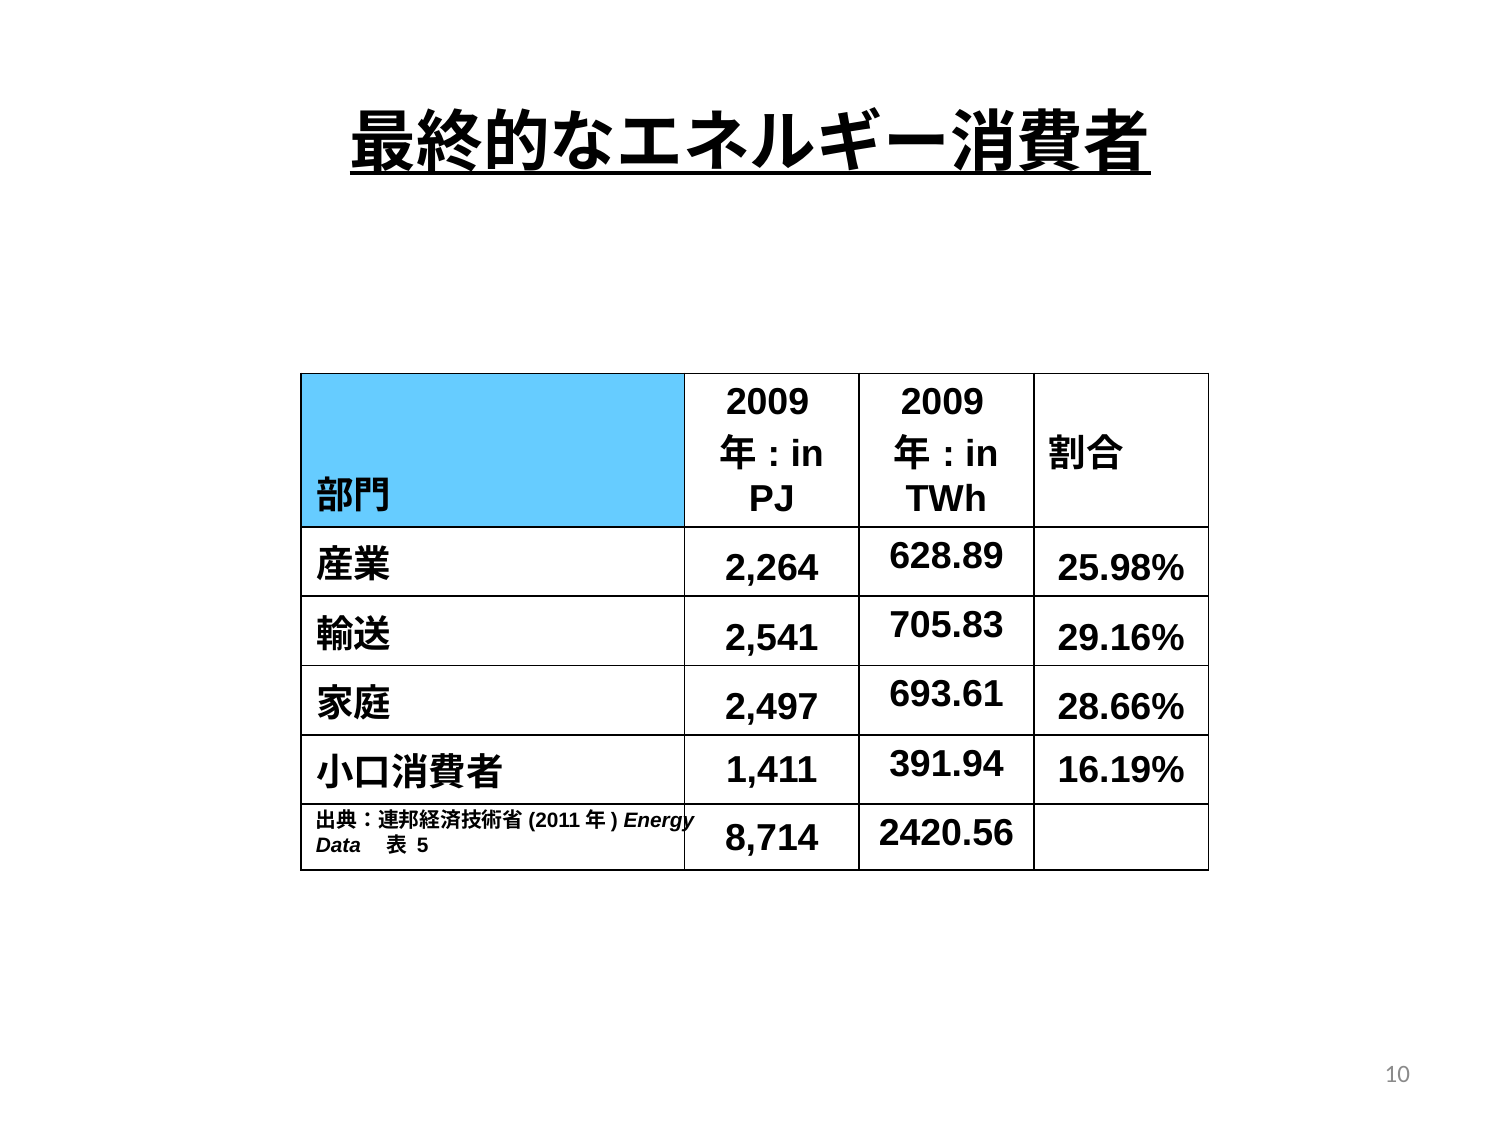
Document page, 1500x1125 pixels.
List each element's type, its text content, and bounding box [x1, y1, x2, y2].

table_cell 391.94 [860, 736, 1033, 803]
table_cell 28.66% [1035, 666, 1208, 734]
table_cell 8,714 [685, 805, 858, 869]
table_header 2009年: in PJ [685, 374, 858, 526]
table_cell 2,541 [685, 597, 858, 665]
table_cell 家庭 [302, 666, 684, 734]
text_box 出典：連邦経済技術省(2011年) Energy Data 表 5 [301, 798, 739, 864]
table_cell [302, 864, 684, 869]
title 最終的なエネルギー消費者 [75, 45, 1425, 233]
slide_number 10 [1074, 1042, 1425, 1103]
table_header 部門 [302, 374, 684, 526]
table_cell 25.98% [1035, 528, 1208, 595]
table_cell 輸送 [302, 597, 684, 665]
table_header 割合 [1035, 374, 1208, 526]
table_cell 29.16% [1035, 597, 1208, 665]
table_cell 2420.56 [860, 805, 1033, 869]
table_cell [1035, 805, 1208, 869]
table_cell 693.61 [860, 666, 1033, 734]
table_cell 705.83 [860, 597, 1033, 665]
table_cell 2,497 [685, 666, 858, 734]
table_header 2009年: in TWh [860, 374, 1033, 526]
table_cell 1,411 [685, 736, 858, 803]
table_cell 産業 [302, 528, 684, 595]
table_cell 2,264 [685, 528, 858, 595]
table_cell 小口消費者 [302, 736, 684, 798]
table_cell 628.89 [860, 528, 1033, 595]
table_cell 16.19% [1035, 736, 1208, 803]
